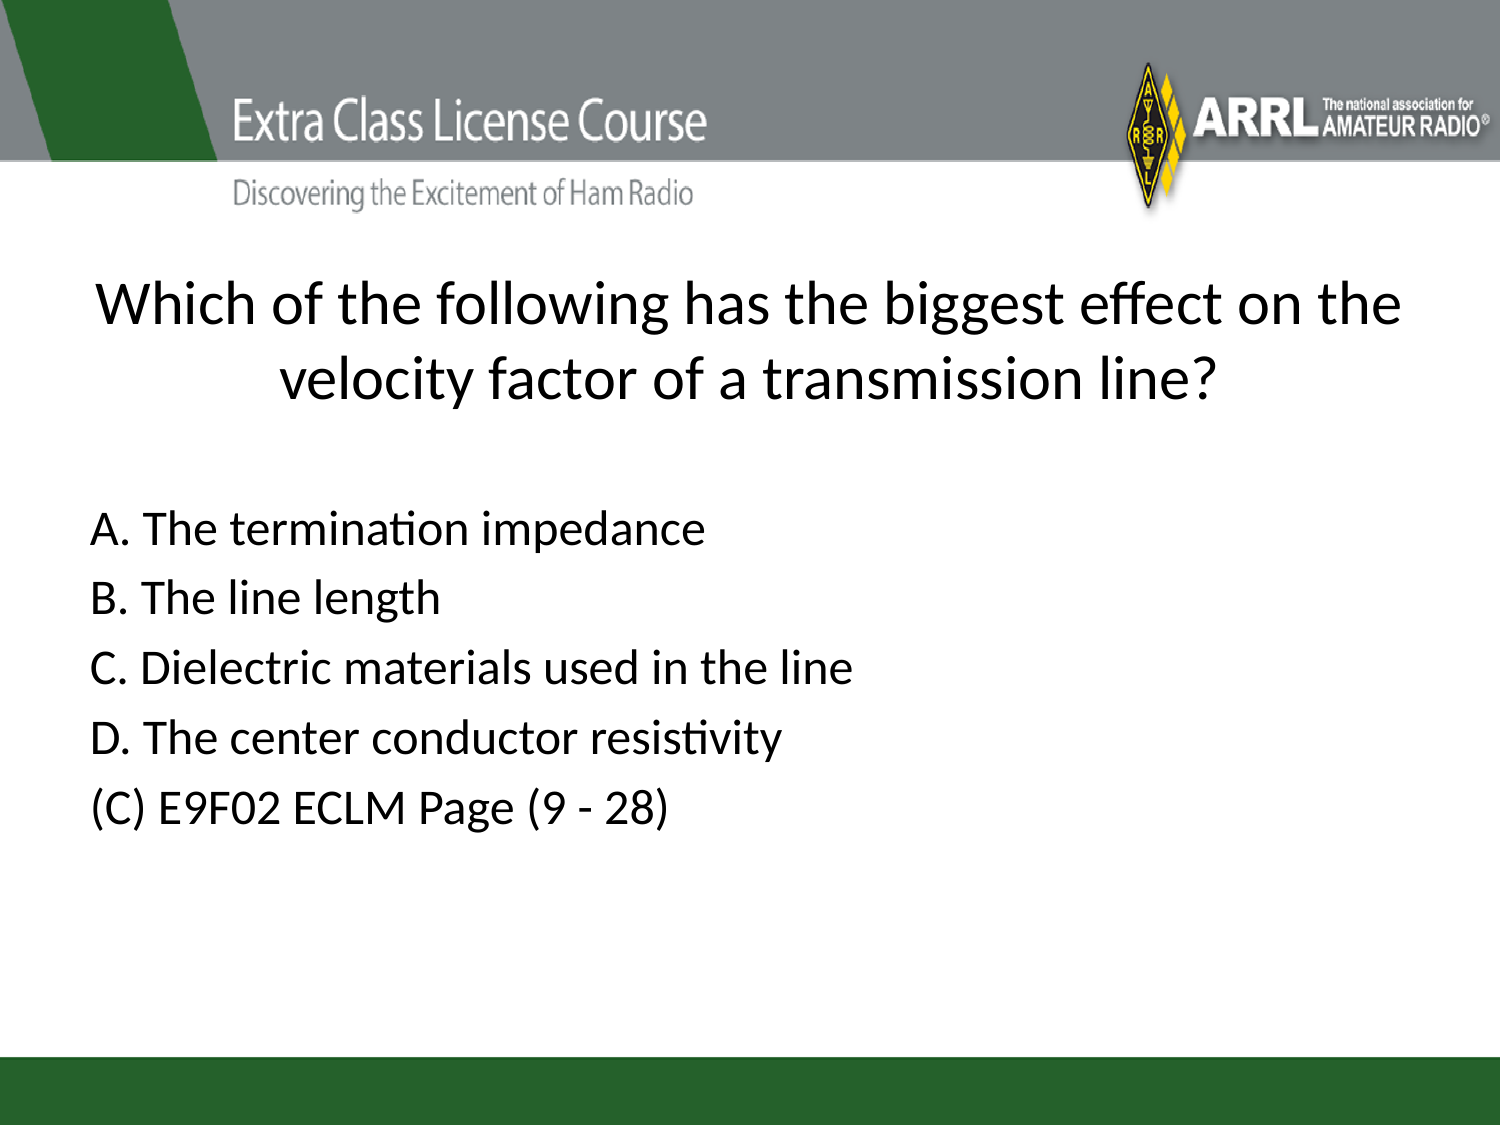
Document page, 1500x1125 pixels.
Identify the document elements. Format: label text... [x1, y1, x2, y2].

picture [0, 0, 1500, 1125]
list A. The termination impedance B. The line length C. Dielectric materials used in the line D. The center conductor resistivity (C) E9F02 ECLM Page (9 - 28) [75, 487, 1425, 1005]
title Which of the following has the biggest effect on the velocity factor of a transmission line? [75, 254, 1425, 435]
